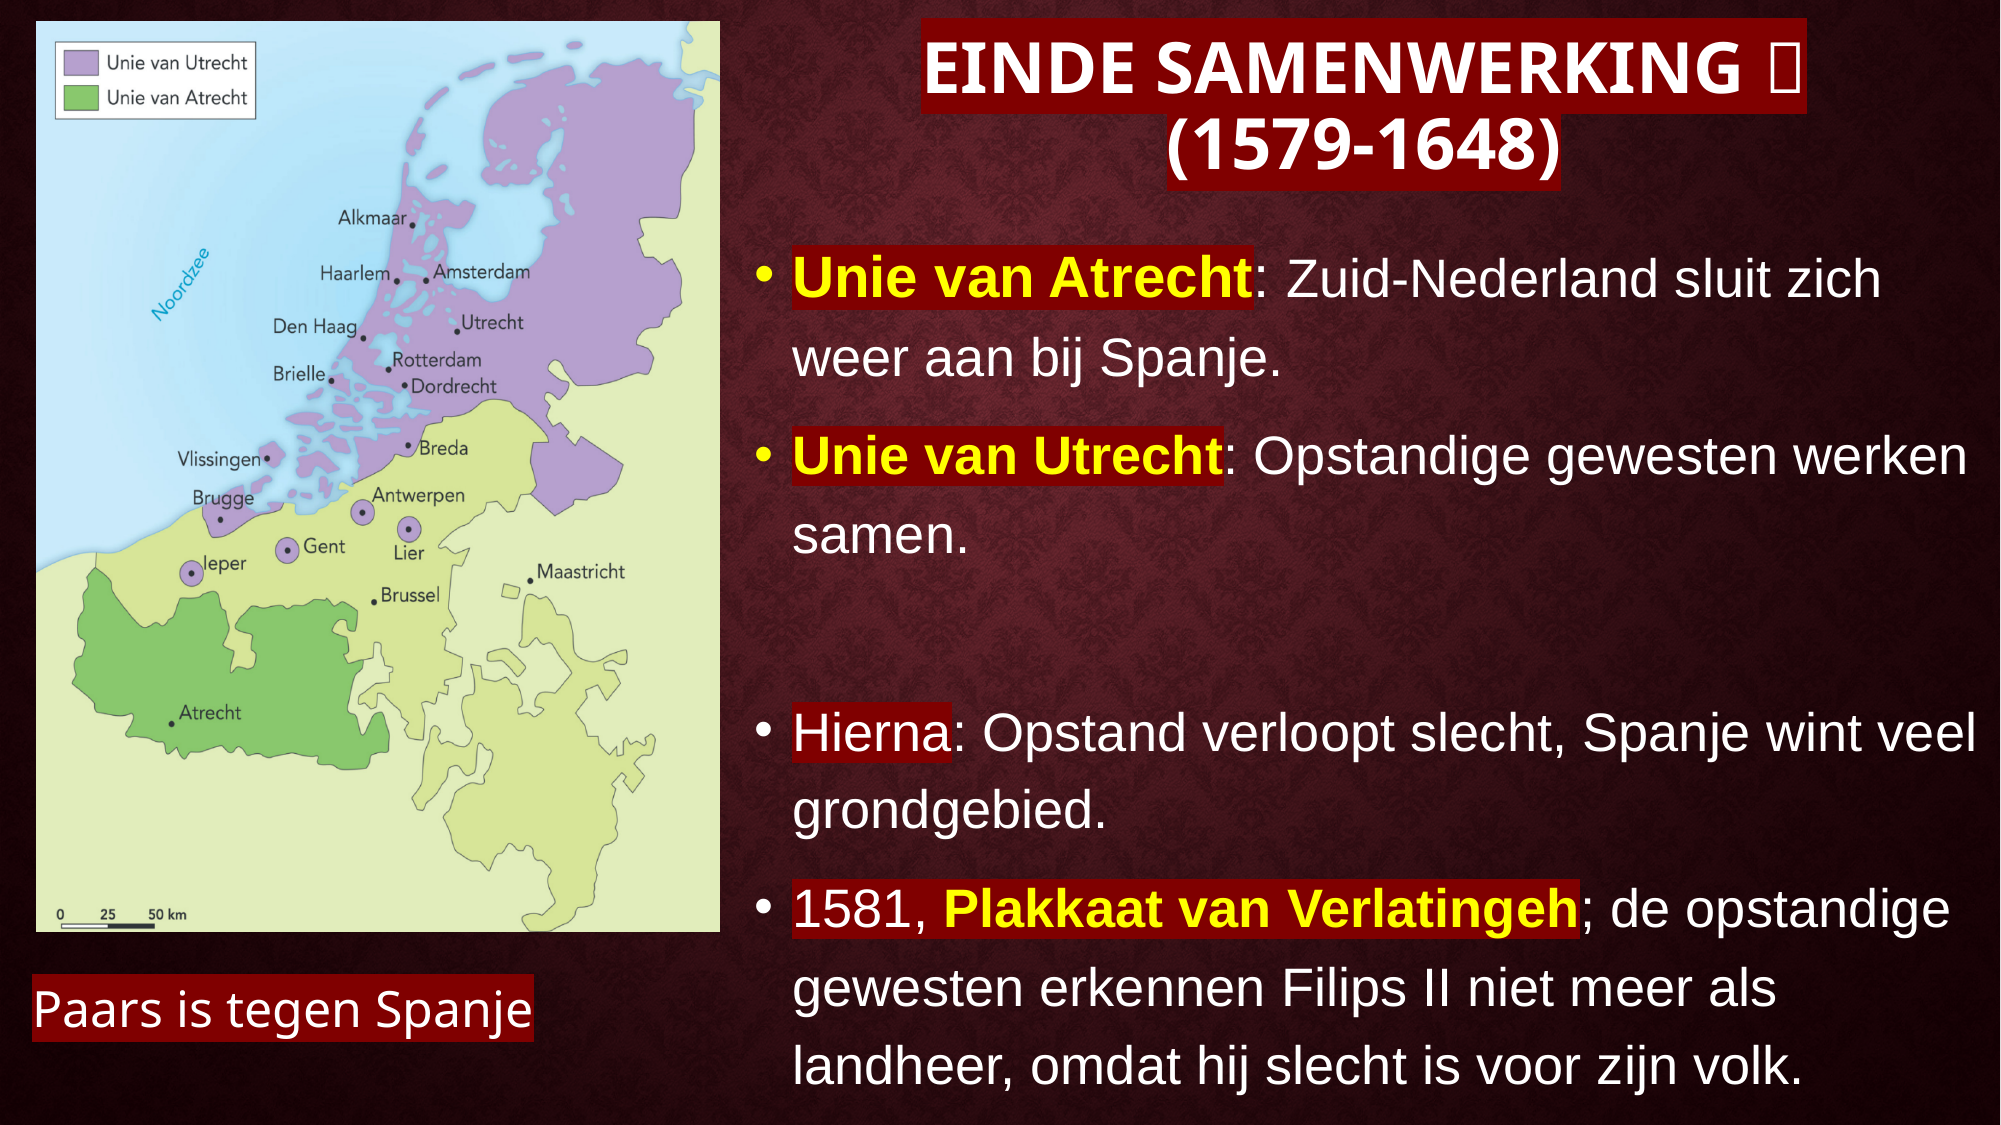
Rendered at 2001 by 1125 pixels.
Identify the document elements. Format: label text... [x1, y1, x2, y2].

text_box Paars is tegen Spanje [17, 970, 615, 1045]
list Unie van Atrecht: Zuid-Nederland sluit zich weer aan bij Spanje. Unie van Utrecht: Opstandige gewesten werken samen. Hierna: Opstand verloopt slecht, Spanje wint veel grondgebied. 1581, Plakkaat van Verlatingeh; de opstandige gewesten erkennen Filips II niet meer als landheer, omdat hij slecht is voor zijn volk. [739, 217, 2000, 1104]
title Einde samenwerking  (1579-1648) [739, 0, 1989, 217]
picture [36, 20, 721, 933]
